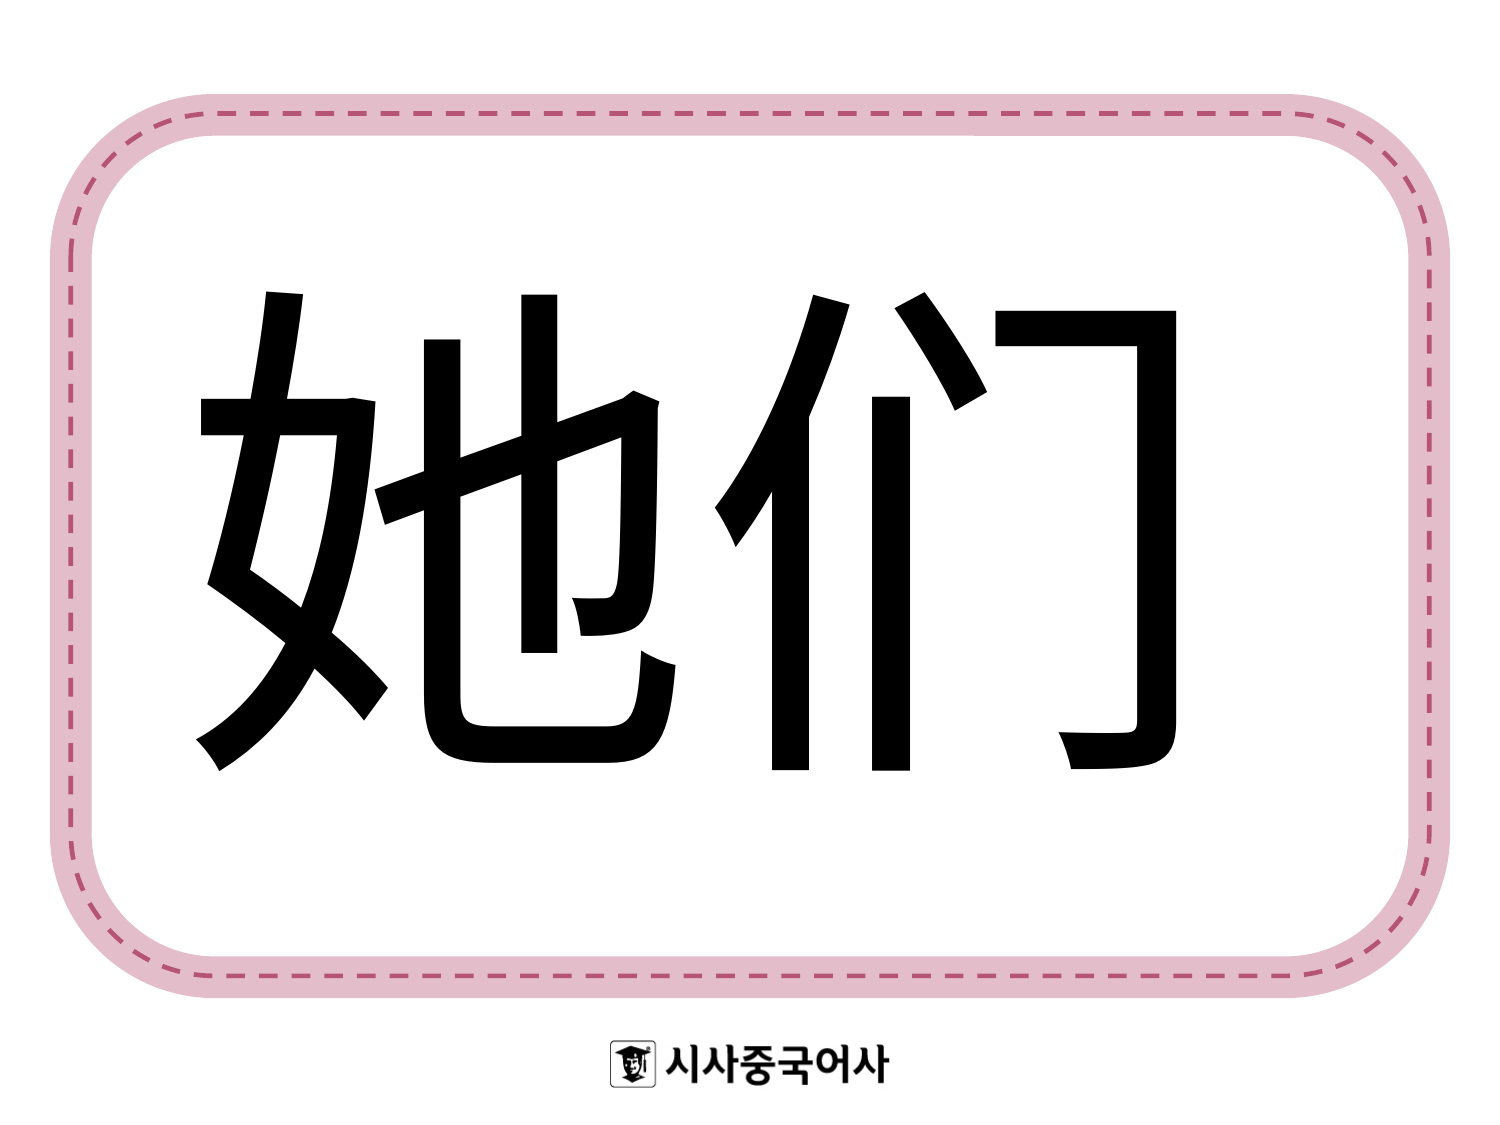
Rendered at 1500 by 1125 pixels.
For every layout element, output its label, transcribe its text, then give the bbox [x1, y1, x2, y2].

text_box 她们 [145, 189, 1354, 853]
picture [602, 1034, 898, 1094]
